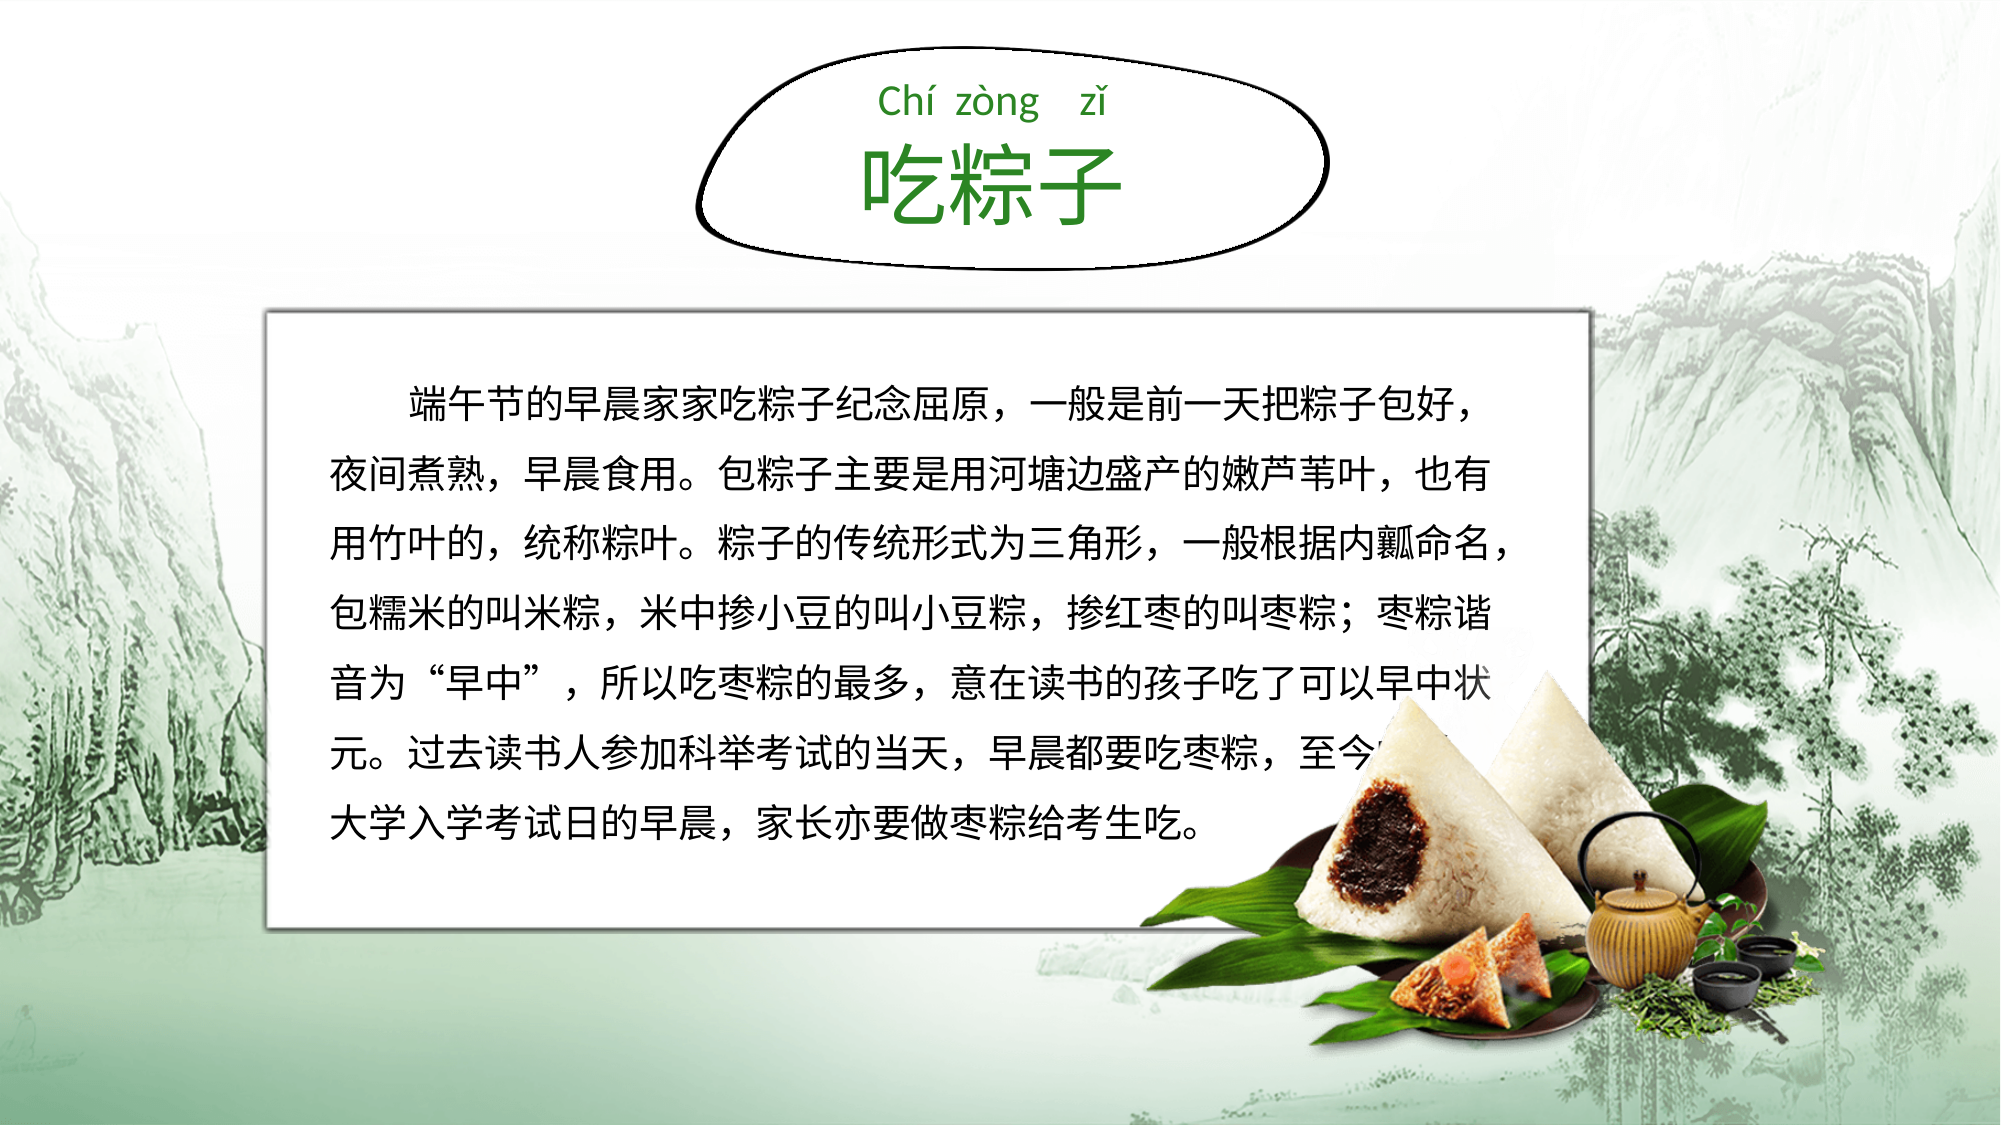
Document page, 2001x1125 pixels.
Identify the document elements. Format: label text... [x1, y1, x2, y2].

picture [0, 0, 2001, 1125]
text_box 端午节的早晨家家吃粽子纪念屈原，一般是前一天把粽子包好，夜间煮熟，早晨食用。包粽子主要是用河塘边盛产的嫩芦苇叶，也有用竹叶的，统称粽叶。粽子的传统形式为三角形，一般根据内瓤命名，包糯米的叫米粽，米中掺小豆的叫小豆粽，掺红枣的叫枣粽；枣粽谐音为“早中”，所以吃枣粽的最多，意在读书的孩子吃了可以早中状元。过去读书人参加科举考试的当天，早晨都要吃枣粽，至今中学、大学入学考试日的早晨，家长亦要做枣粽给考生吃。 [314, 348, 1541, 854]
text_box [272, 318, 1584, 923]
